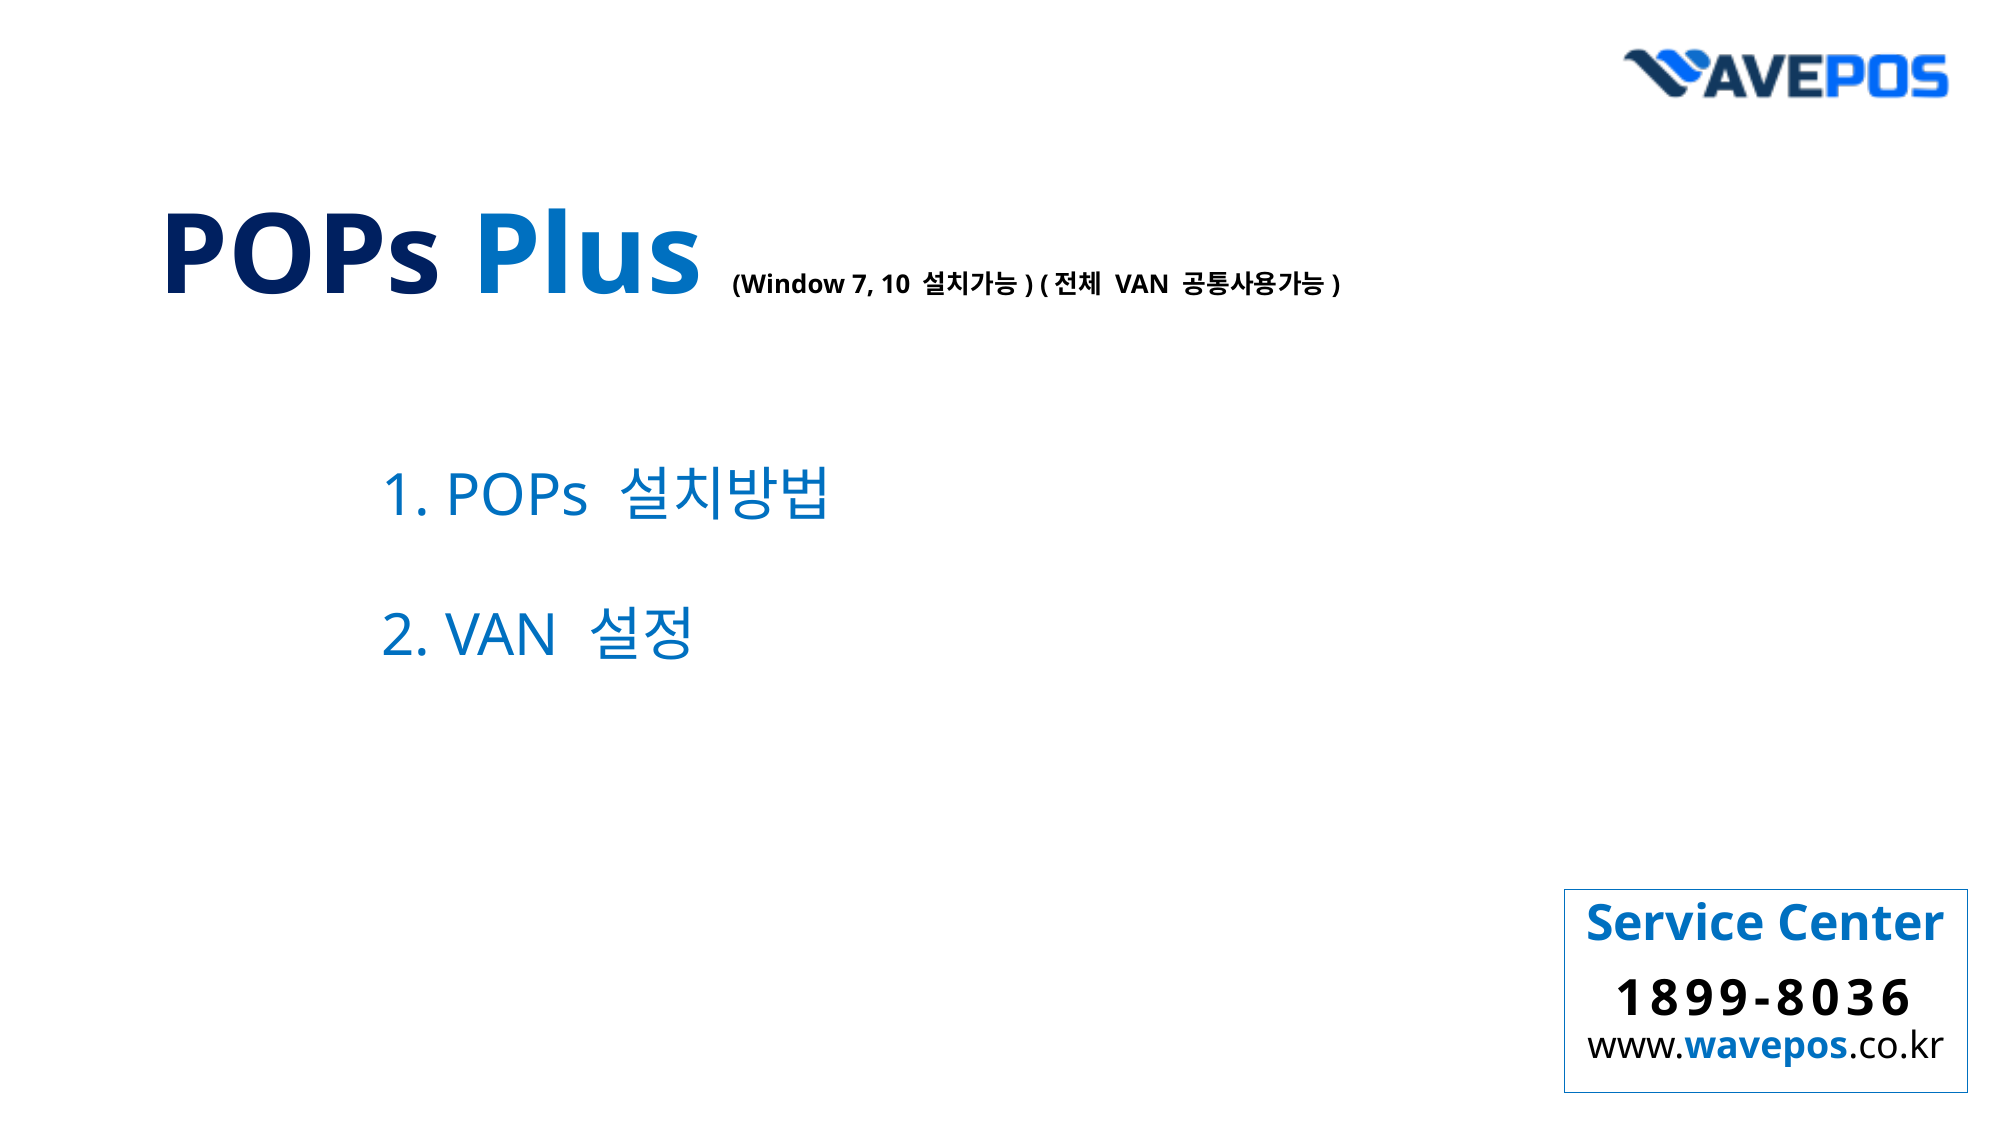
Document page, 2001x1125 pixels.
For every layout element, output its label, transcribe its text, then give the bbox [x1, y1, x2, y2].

subtitle Service Center 1899-8036 www.wavepos.co.kr [1564, 889, 1968, 1093]
text_box 1. POPs 설치방법 2. VAN 설정 [366, 450, 929, 675]
title POPs Plus (Window 7, 10 설치가능) (전체 VAN 공통사용가능) [143, 169, 1356, 357]
picture [1619, 32, 1954, 116]
